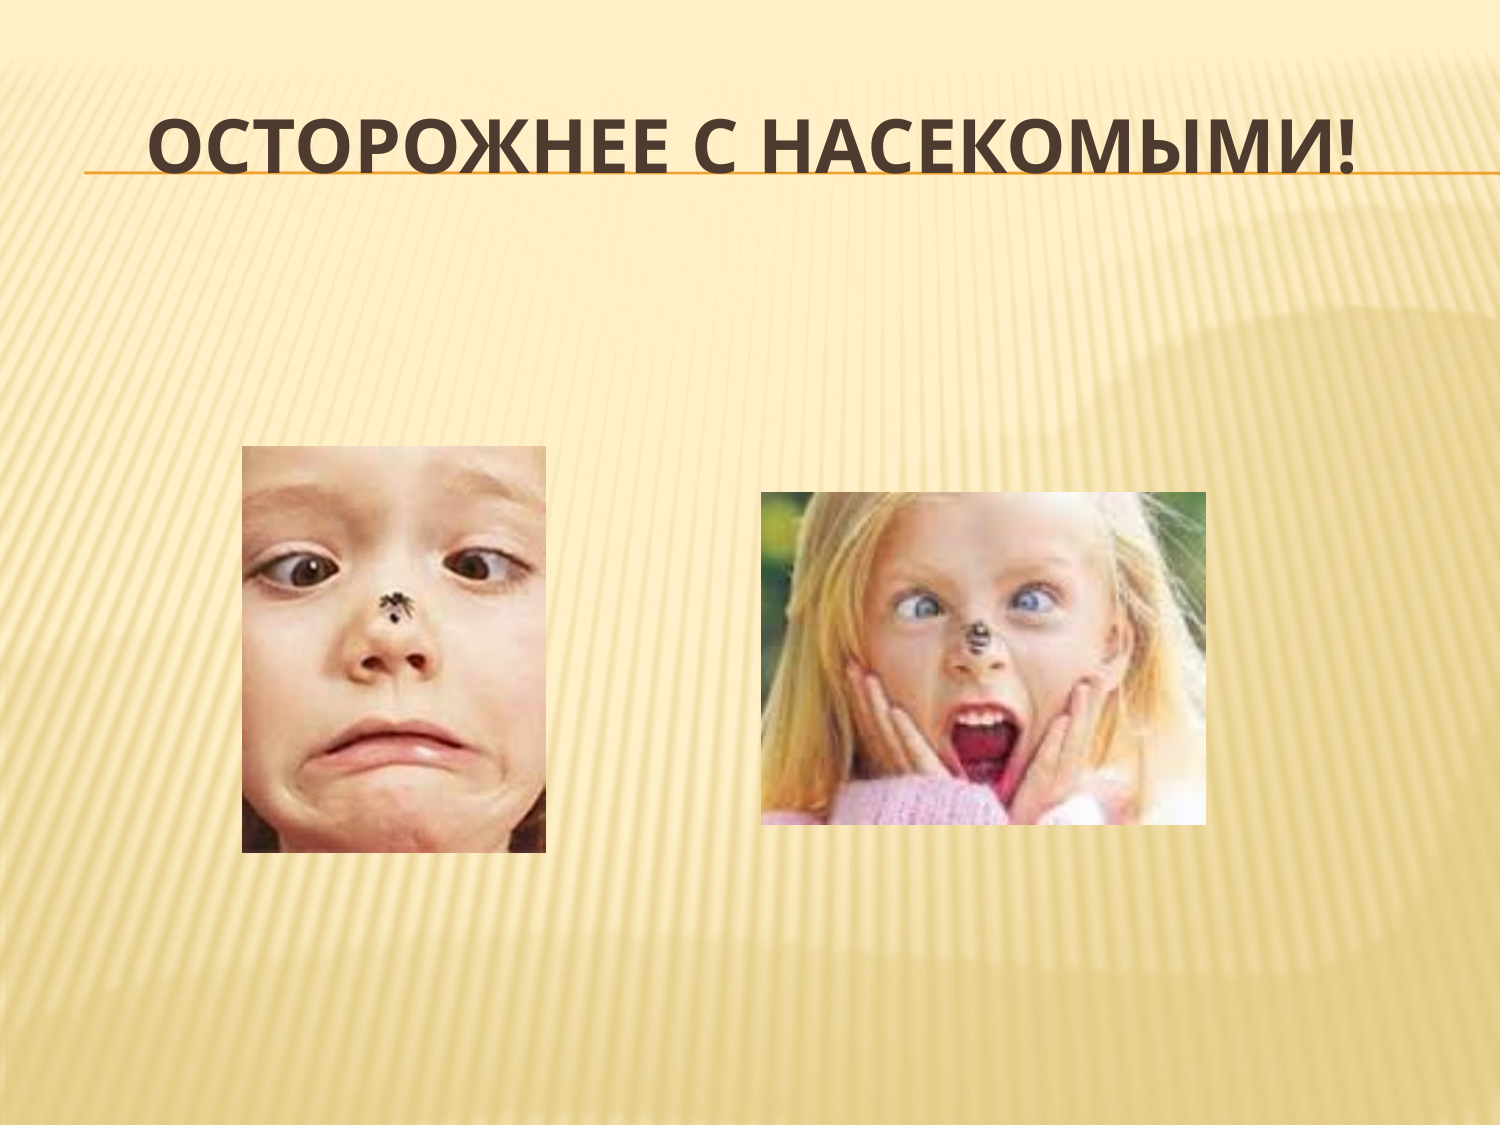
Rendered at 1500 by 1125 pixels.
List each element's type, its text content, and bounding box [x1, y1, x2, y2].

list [761, 491, 1206, 826]
title Осторожнее с насекомыми! [49, 75, 1475, 213]
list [241, 446, 546, 854]
